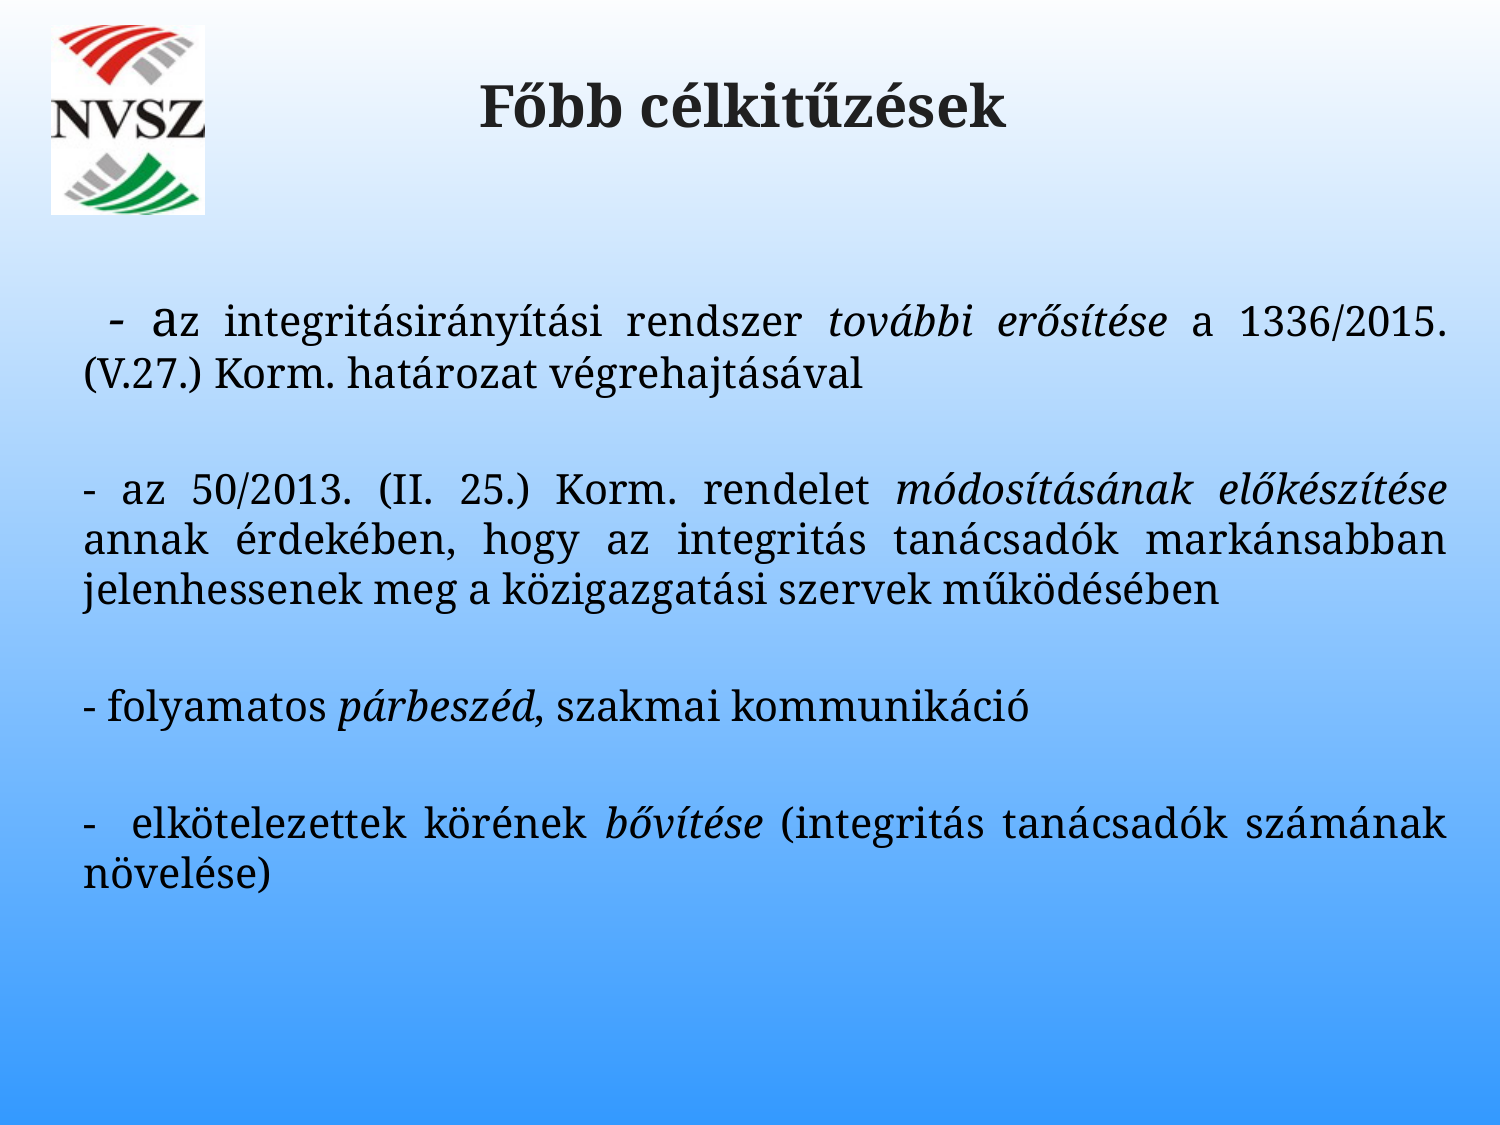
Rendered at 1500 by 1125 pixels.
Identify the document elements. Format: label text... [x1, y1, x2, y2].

picture [51, 25, 206, 216]
text_box Főbb célkitűzések [209, 61, 1404, 180]
text_box - az integritásirányítási rendszer további erősítése a 1336/2015. (V.27.) Korm. határozat végrehajtásával - az 50/2013. (II. 25.) Korm. rendelet módosításának előkészítése annak érdekében, hogy az integritás tanácsadók markánsabban jelenhessenek meg a közigazgatási szervek működésében - folyamatos párbeszéd, szakmai kommunikáció - elkötelezettek körének bővítése (integritás tanácsadók számának növelése) [68, 278, 1463, 1106]
